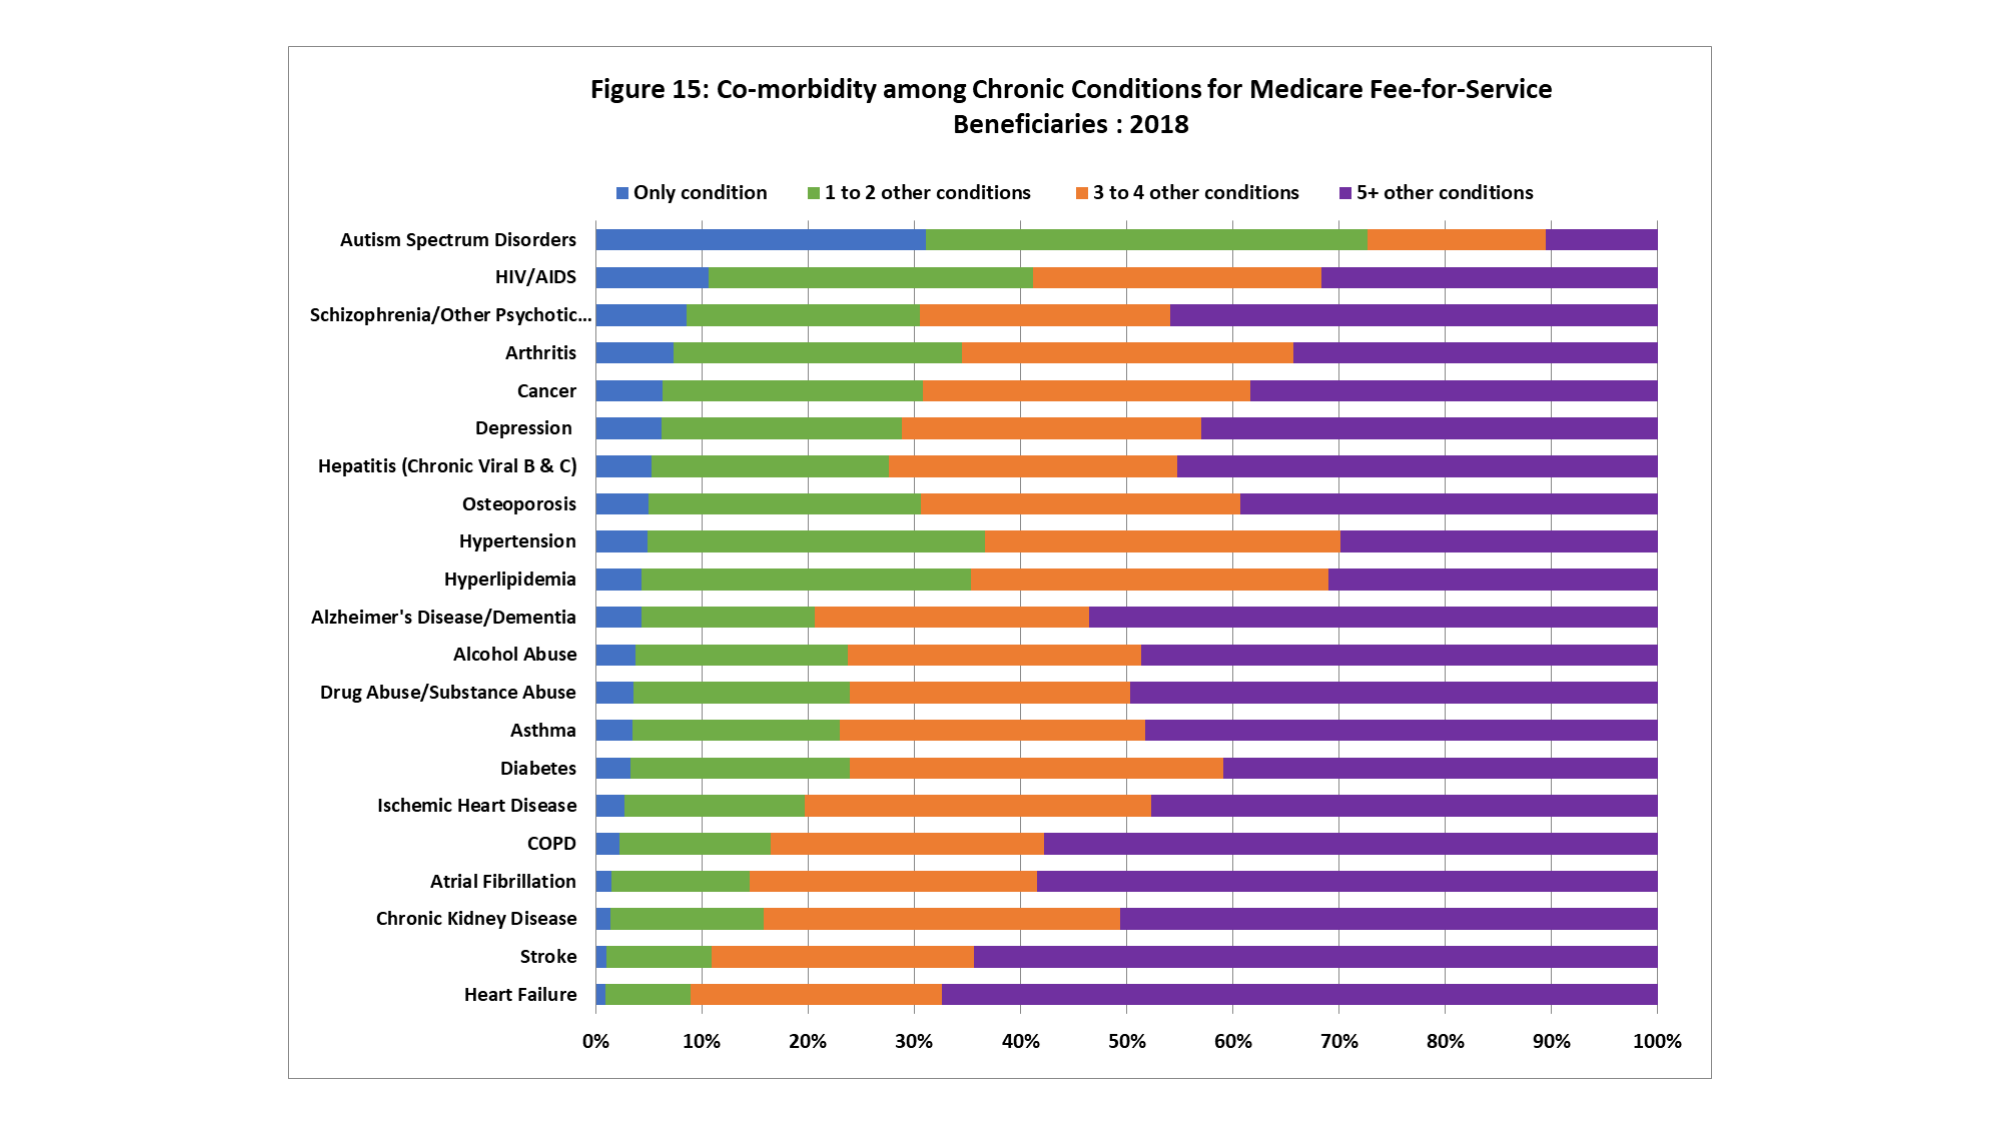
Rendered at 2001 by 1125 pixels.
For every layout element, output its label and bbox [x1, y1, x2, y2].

picture [288, 46, 1712, 1079]
